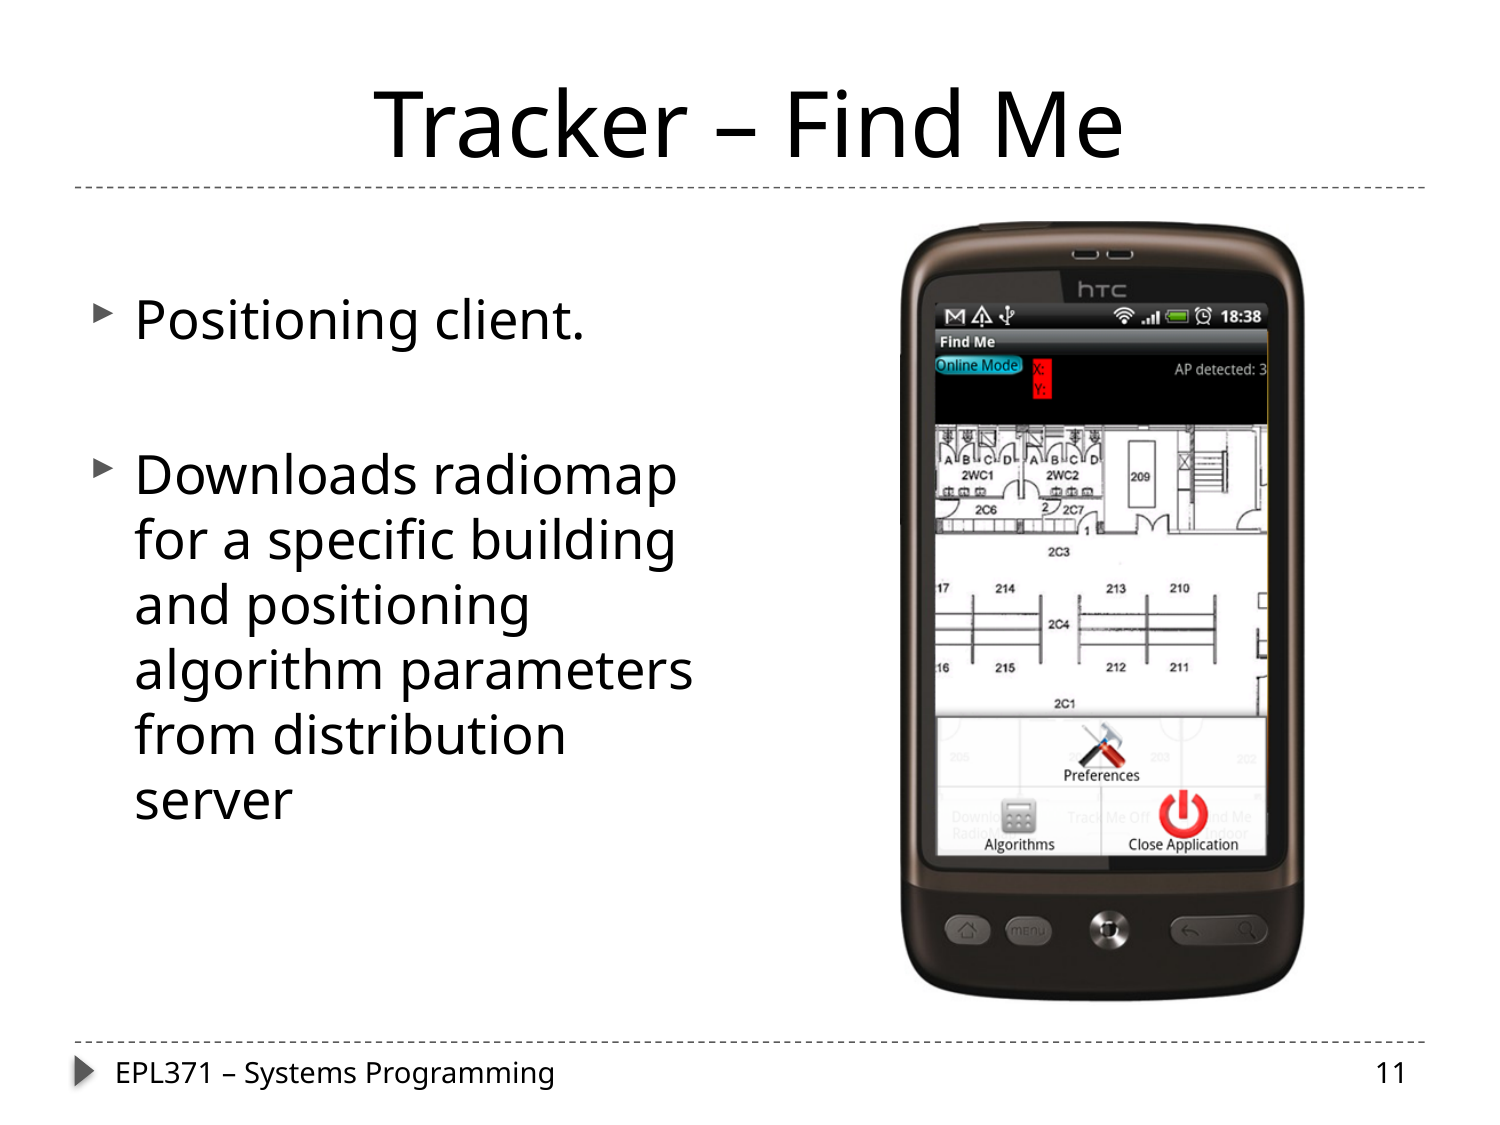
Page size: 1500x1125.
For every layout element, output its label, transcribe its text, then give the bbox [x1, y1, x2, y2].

list Positioning client. Downloads radiomap for a specific building and positioning algorithm parameters from distribution server [75, 200, 738, 1010]
footer EPL371 – Systems Programming [100, 1046, 676, 1107]
picture [899, 212, 1306, 1016]
slide_number 11 [1098, 1046, 1424, 1107]
title Tracker – Find Me [75, 0, 1425, 183]
